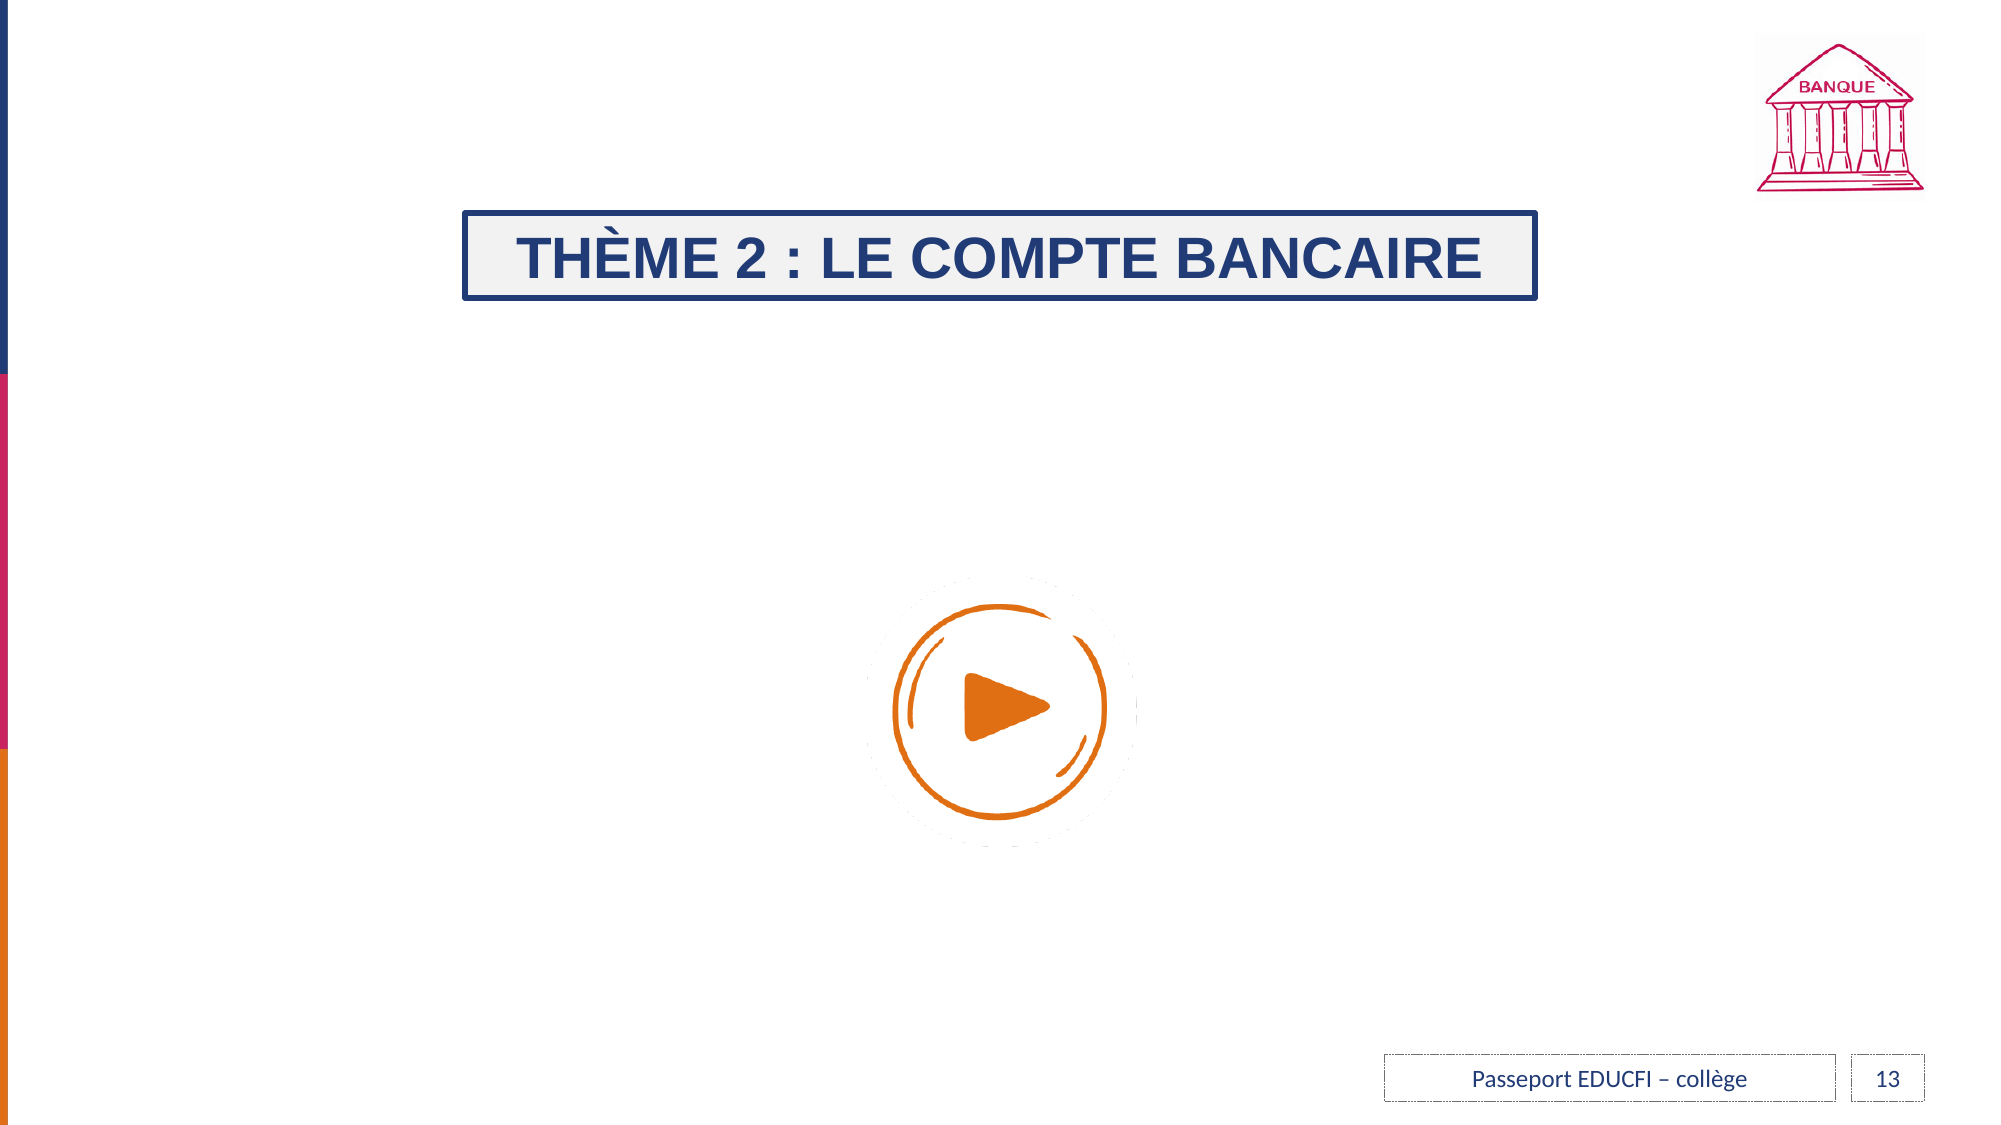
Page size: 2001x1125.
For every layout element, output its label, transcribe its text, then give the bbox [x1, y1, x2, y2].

footer Passeport EDUCFI – collège [1384, 1054, 1836, 1102]
slide_number 13 [1851, 1054, 1925, 1102]
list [1755, 32, 1925, 202]
text_box THÈME 2 : LE COMPTE BANCAIRE [465, 213, 1535, 298]
picture [0, 0, 8, 1125]
picture [863, 574, 1137, 847]
